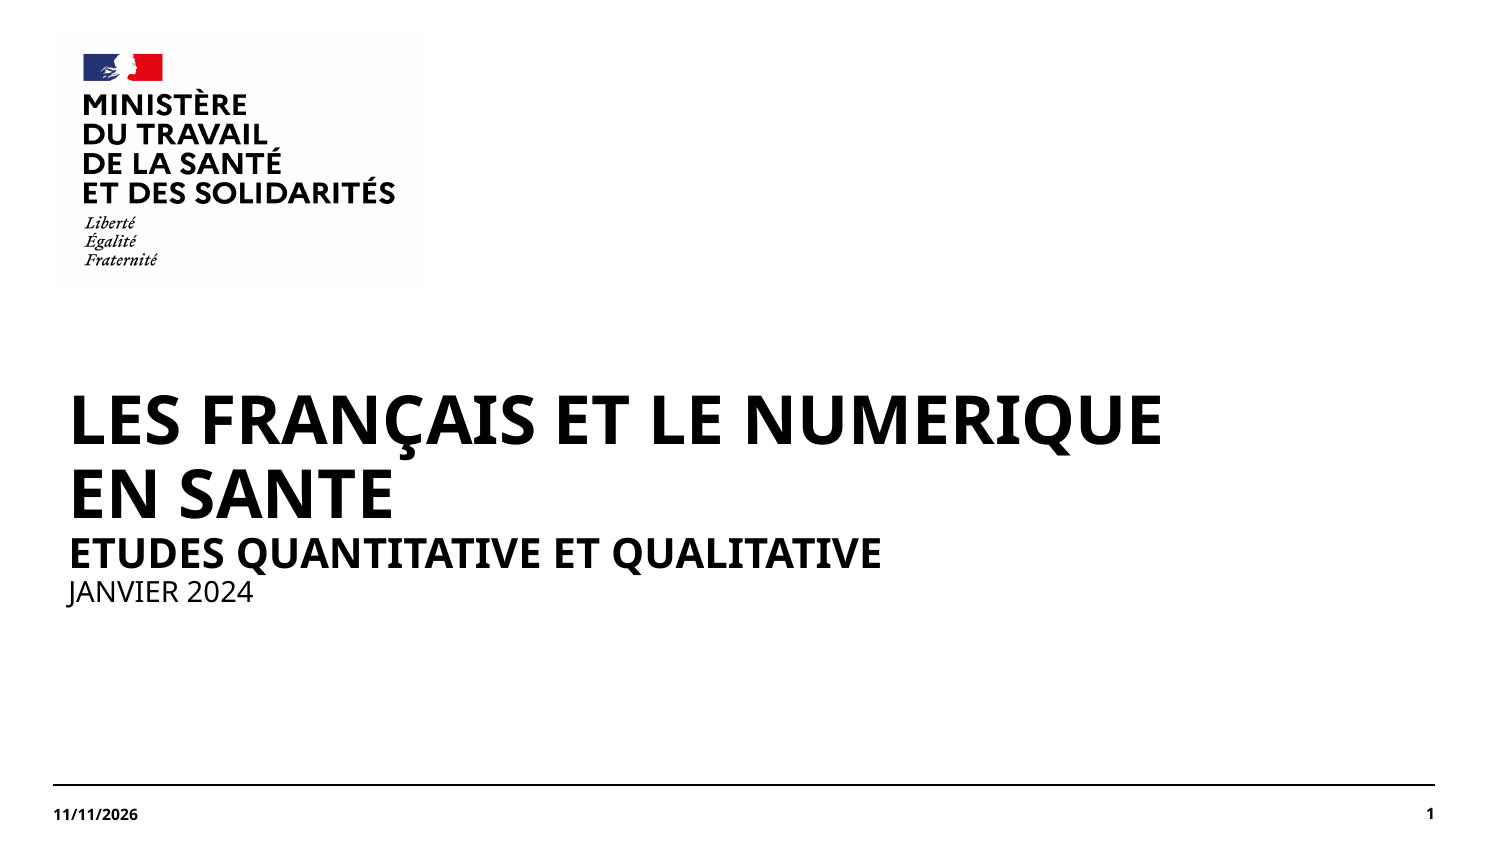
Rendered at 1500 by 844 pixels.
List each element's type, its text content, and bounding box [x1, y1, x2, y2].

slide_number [53, 787, 252, 844]
slide_number 1 [1213, 784, 1436, 844]
picture [55, 27, 424, 292]
list Les Français ET LE NUMERIQUE EN SANTE Etudes quantitative et QUALITATIVE Janvier 2024 [53, 386, 1435, 728]
